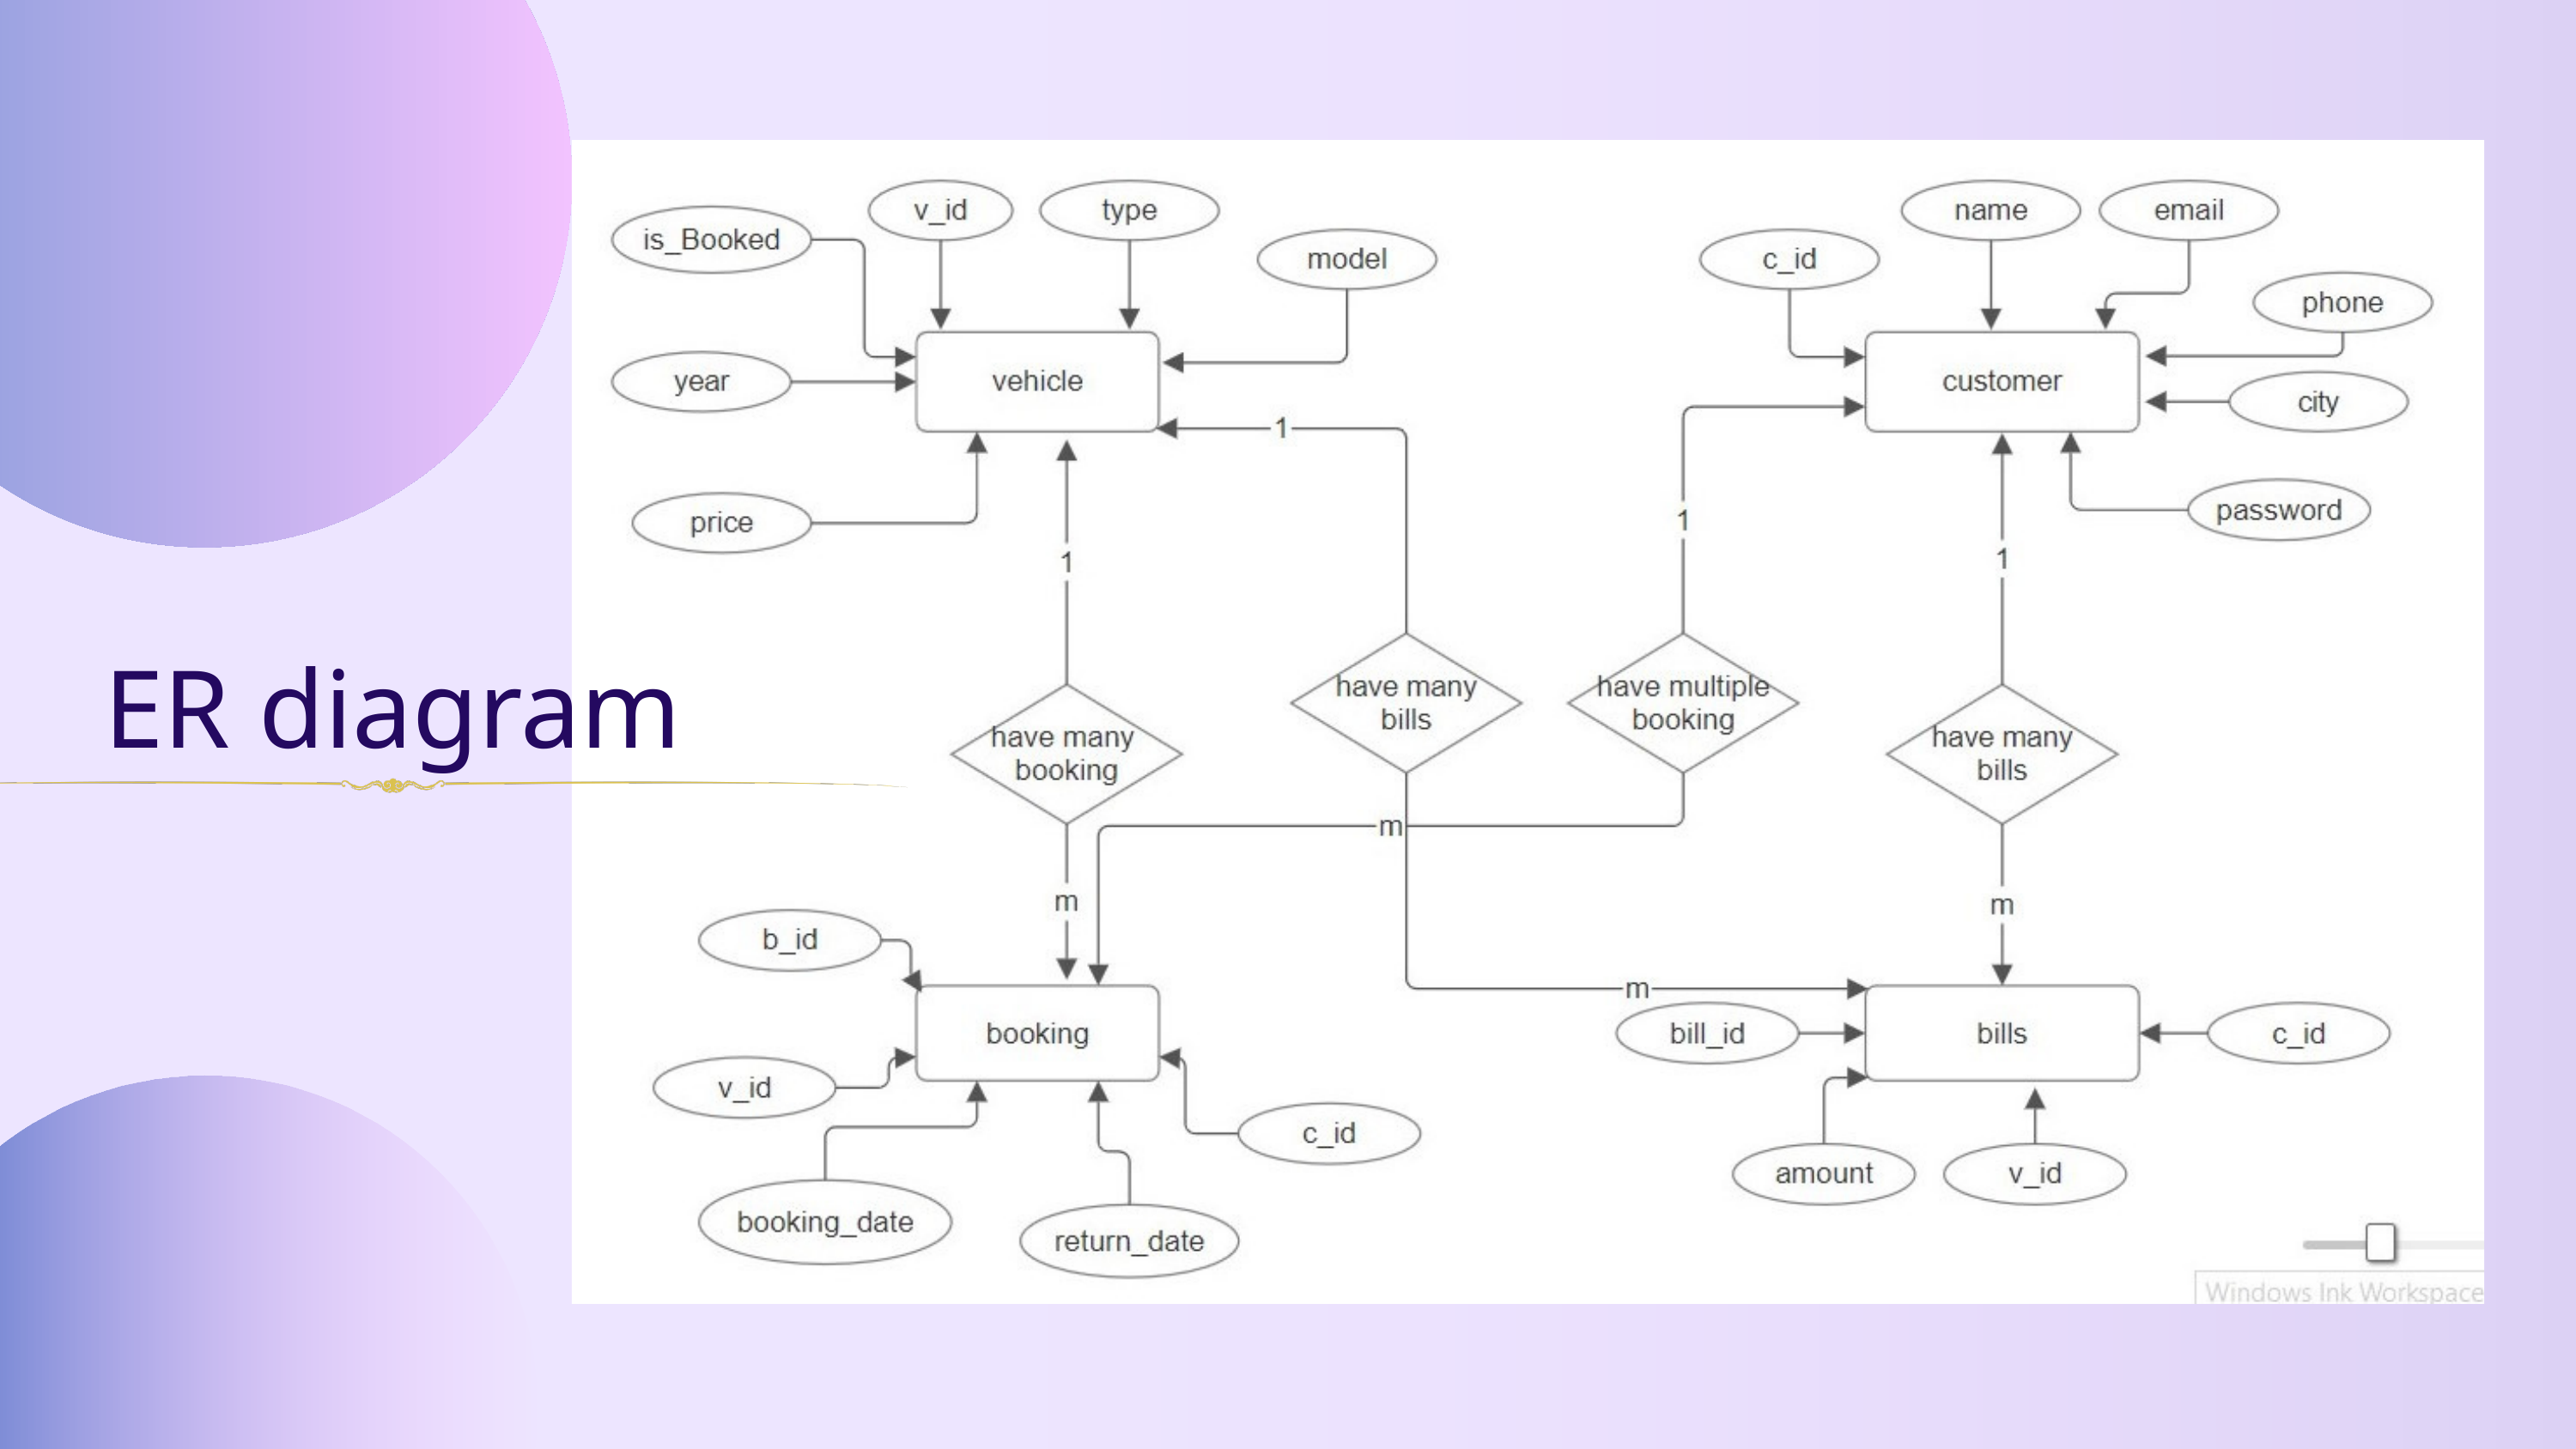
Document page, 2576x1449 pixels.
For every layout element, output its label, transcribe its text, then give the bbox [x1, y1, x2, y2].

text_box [0, 0, 573, 548]
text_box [1024, 0, 2576, 1449]
text_box ER diagram [104, 683, 1019, 770]
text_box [0, 1075, 538, 1449]
text_box [571, 140, 1019, 683]
text_box [0, 777, 908, 794]
text_box [571, 770, 1019, 1304]
